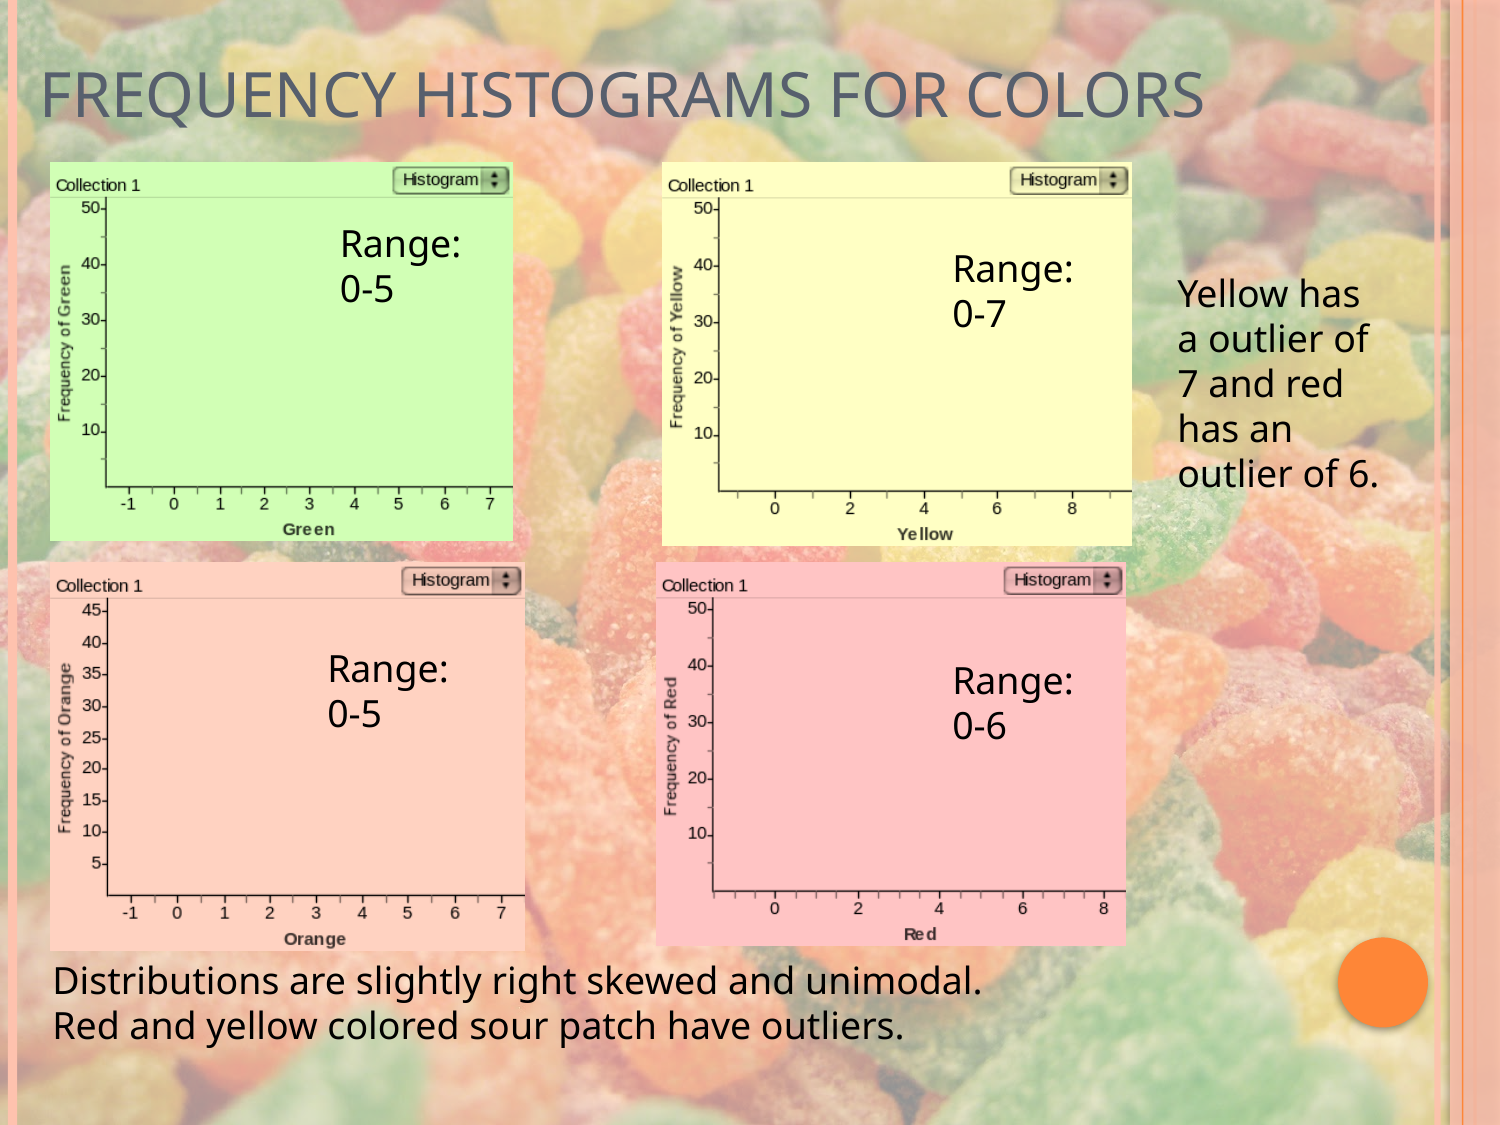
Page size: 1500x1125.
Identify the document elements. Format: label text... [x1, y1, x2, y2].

picture [661, 161, 1132, 546]
picture [49, 561, 526, 951]
text_box Distributions are slightly right skewed and unimodal. Red and yellow colored sour patch have outliers. [37, 949, 1300, 1055]
picture [49, 161, 513, 541]
text_box Yellow has a outlier of 7 and red has an outlier of 6. [1162, 262, 1400, 503]
title Frequency Histograms for Colors [24, 12, 1250, 138]
picture [655, 561, 1126, 946]
